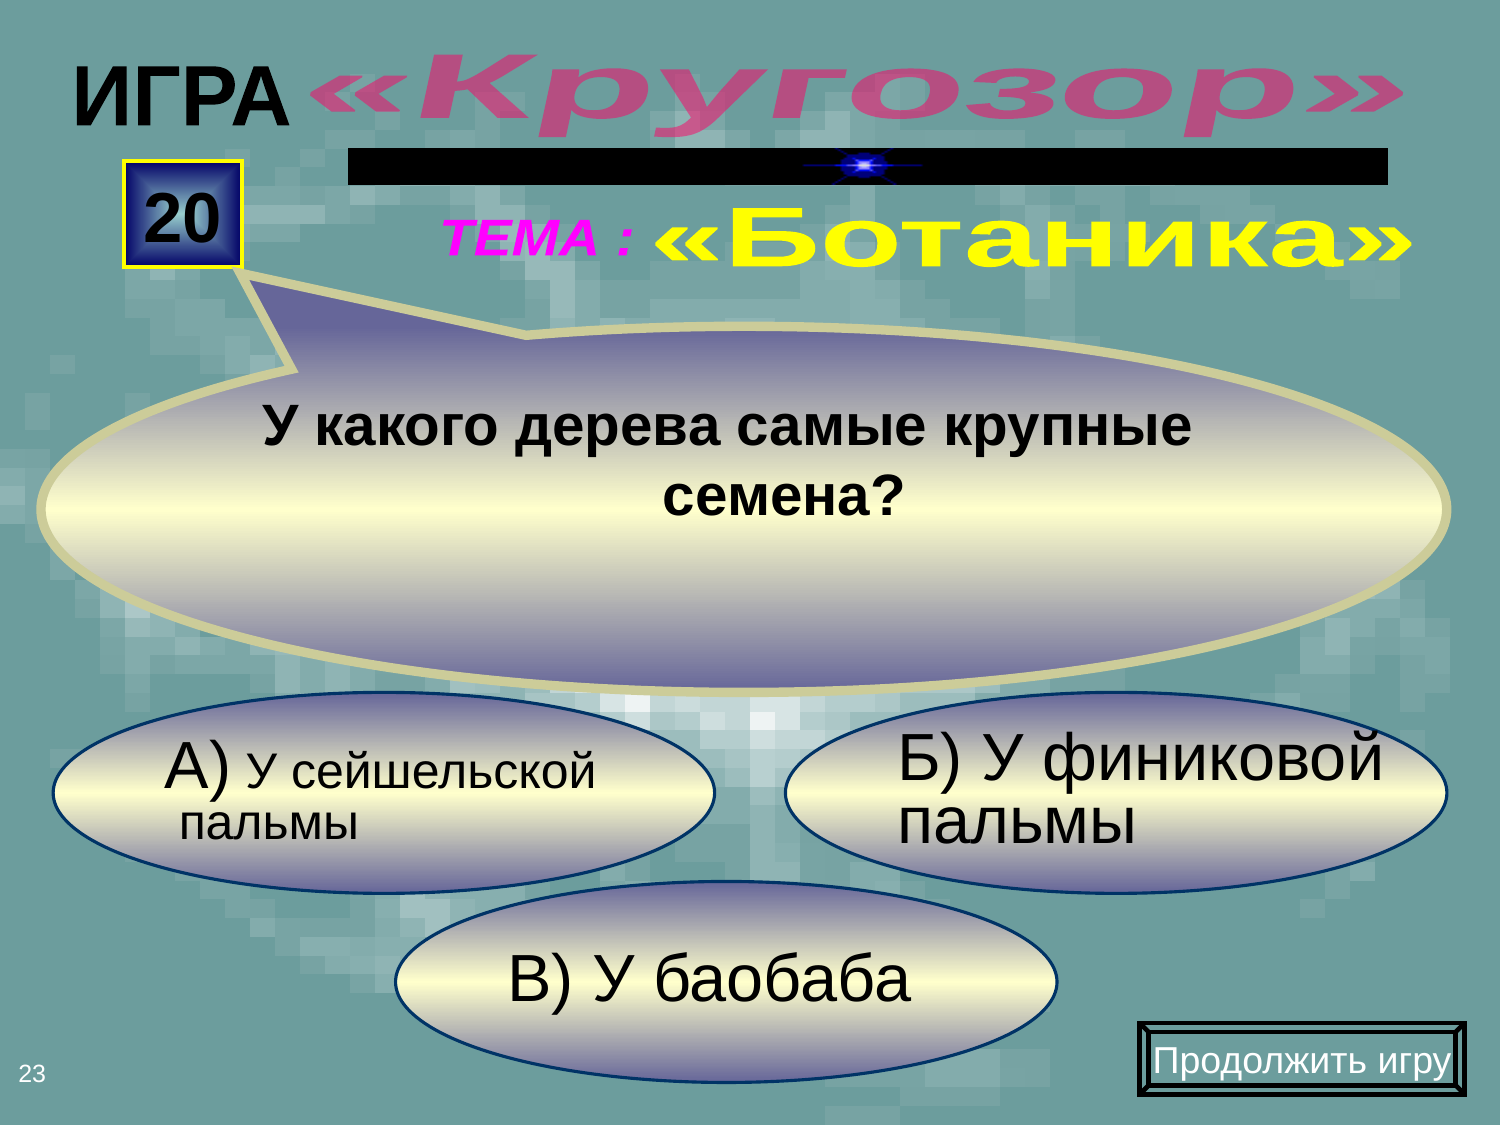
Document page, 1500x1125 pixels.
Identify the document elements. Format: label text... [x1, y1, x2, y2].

text_box В) У баобаба [395, 881, 1058, 1083]
text_box Продолжить игру [1139, 1023, 1465, 1095]
text_box У какого дерева самые крупные семена? [40, 273, 1447, 693]
text_box ИГРА [1142, 1024, 1462, 1031]
text_box В) Теофраст [1140, 1024, 1148, 1094]
picture [348, 148, 1388, 185]
text_box 23 [0, 1049, 65, 1109]
text_box 20 [123, 160, 243, 268]
text_box А) У сейшельской пальмы [53, 692, 715, 894]
text_box Б) У финиковой пальмы [785, 692, 1447, 894]
